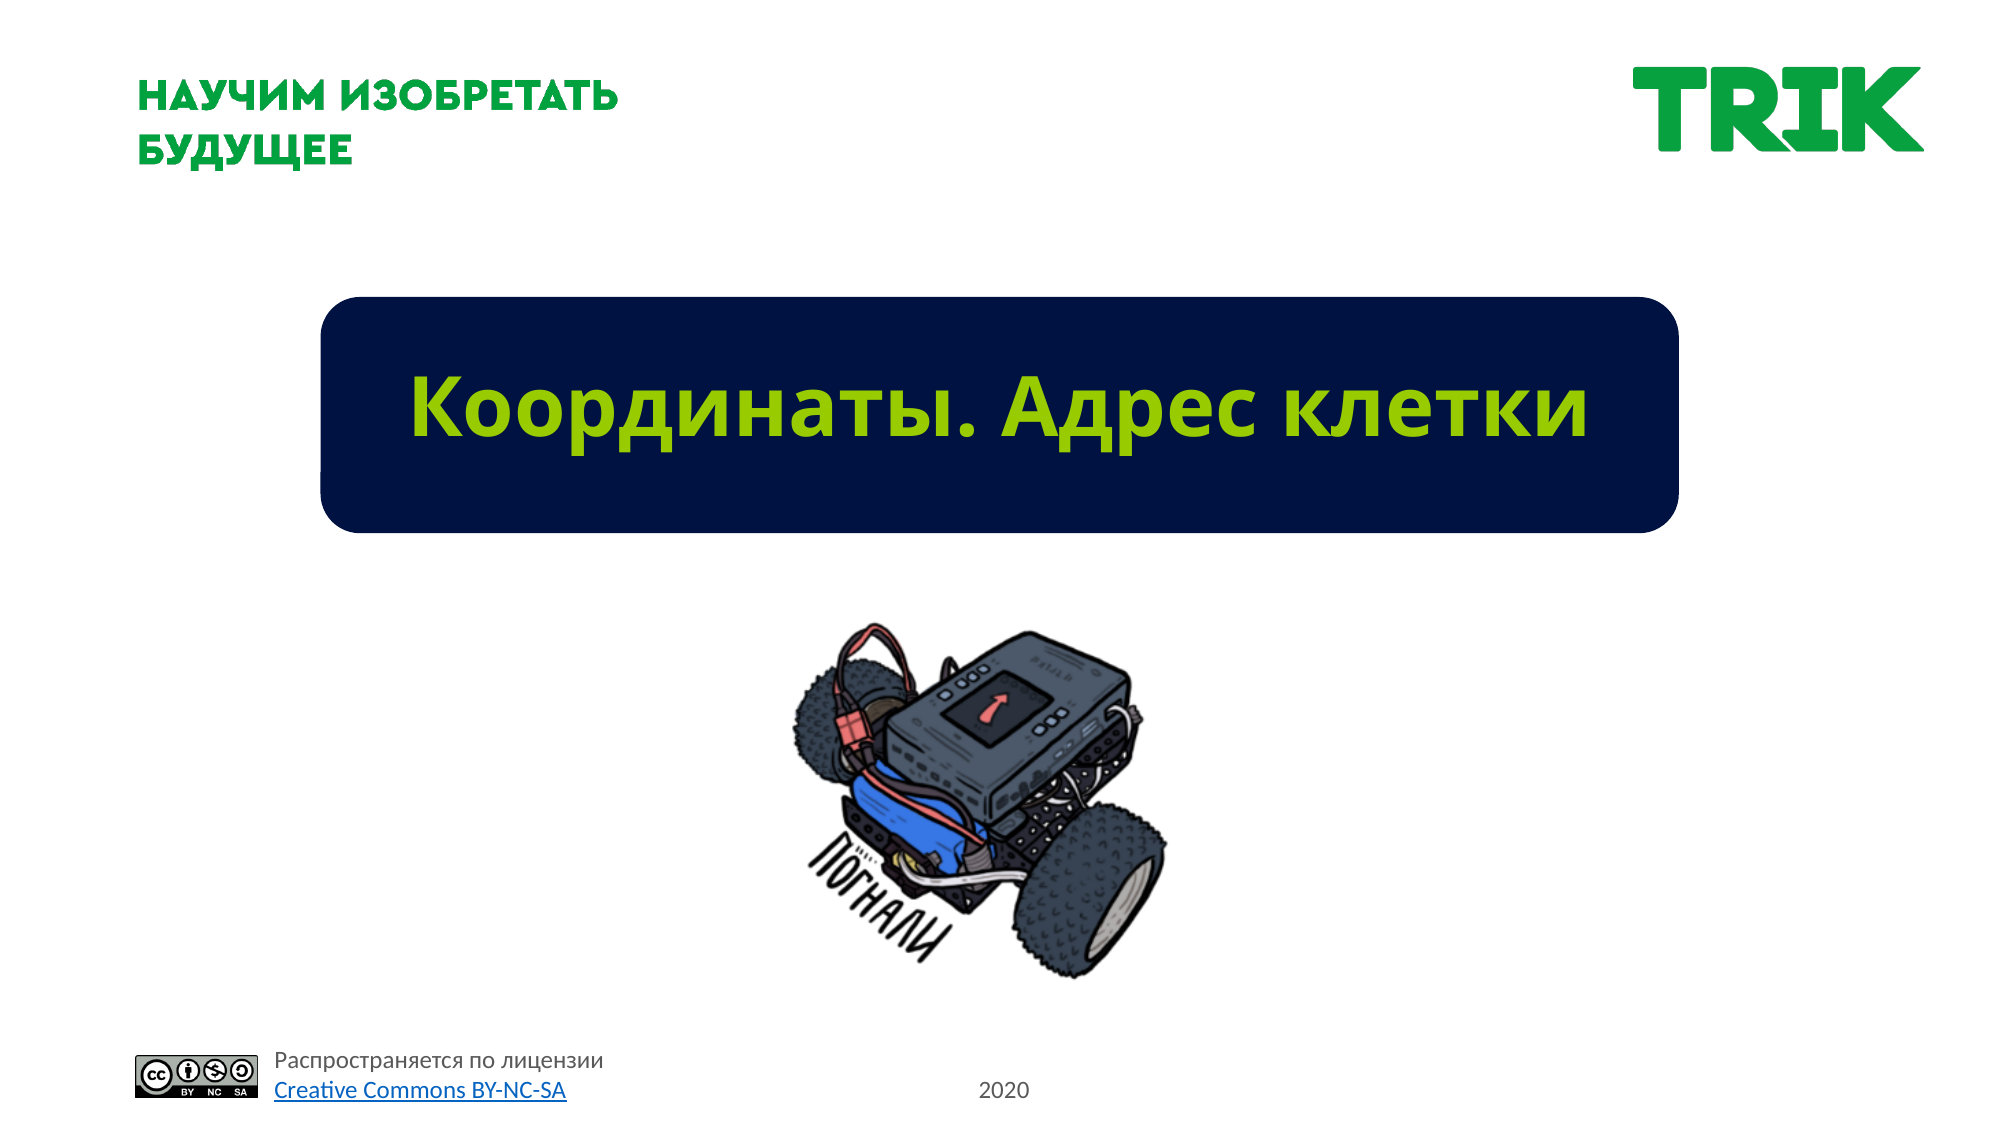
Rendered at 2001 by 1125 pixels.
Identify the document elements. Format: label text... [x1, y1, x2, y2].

picture [743, 518, 1257, 1031]
title Координаты. Адрес клетки [322, 356, 1679, 472]
picture [135, 1055, 258, 1098]
picture [137, 78, 618, 171]
picture [1631, 64, 1924, 154]
